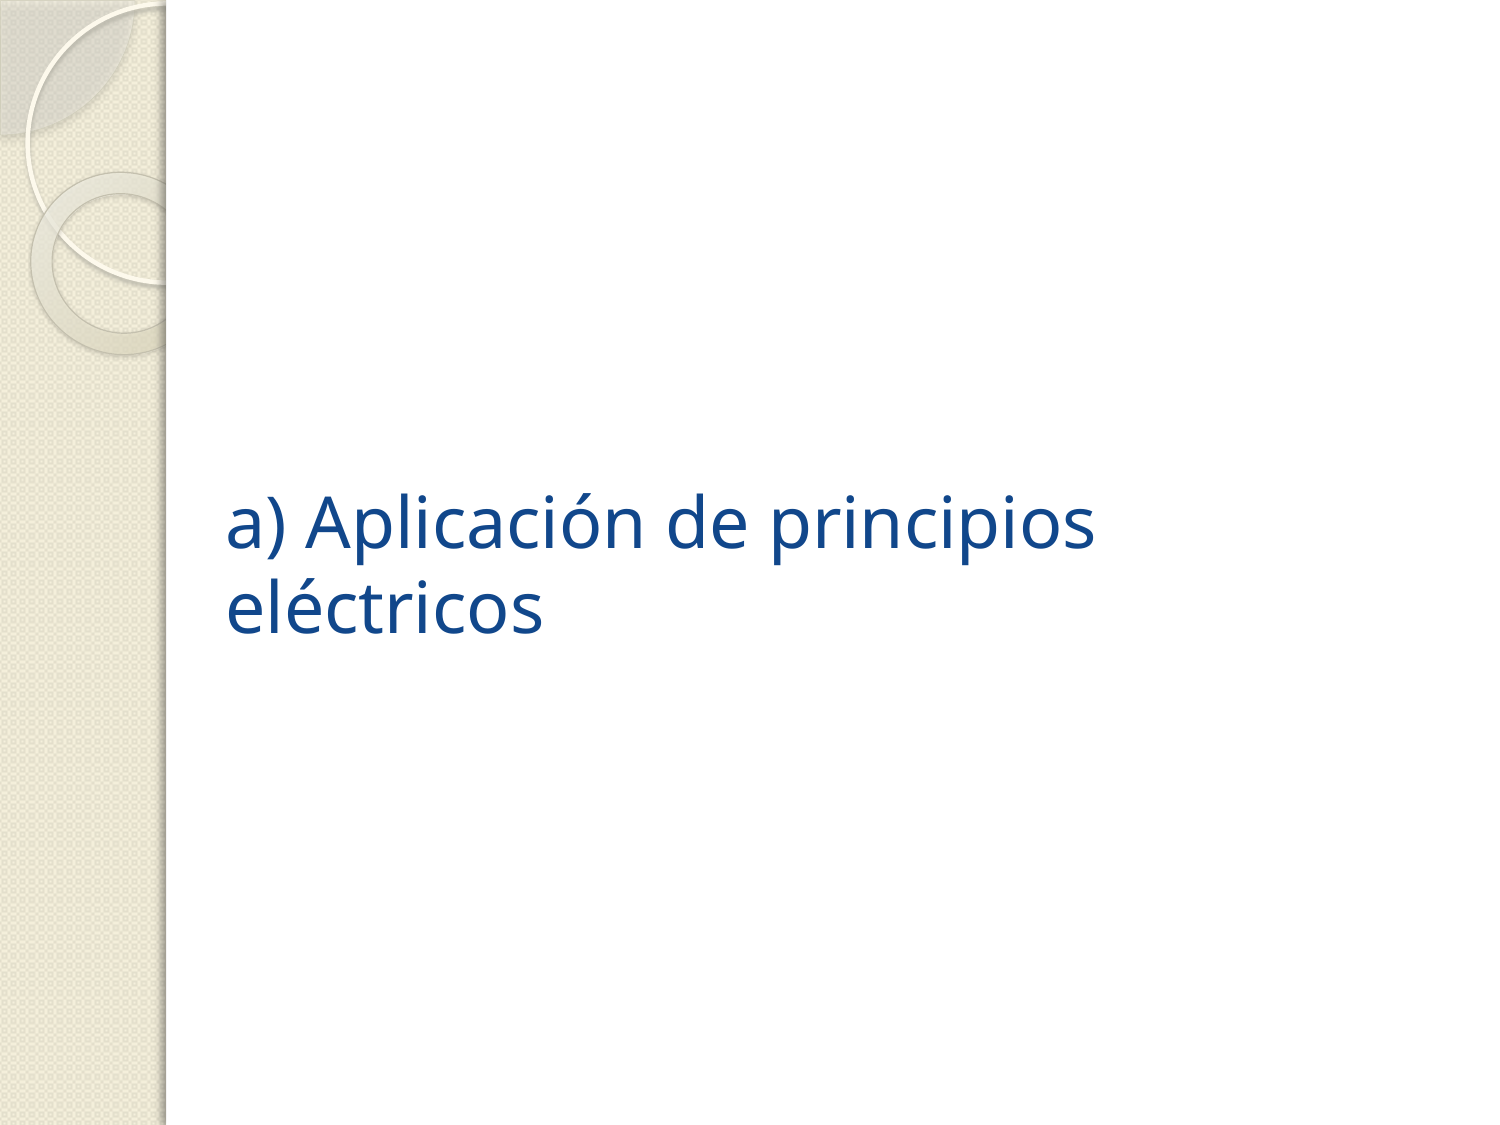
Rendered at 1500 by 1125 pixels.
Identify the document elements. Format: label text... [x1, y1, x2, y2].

title a) Aplicación de principios eléctricos [210, 468, 1441, 657]
